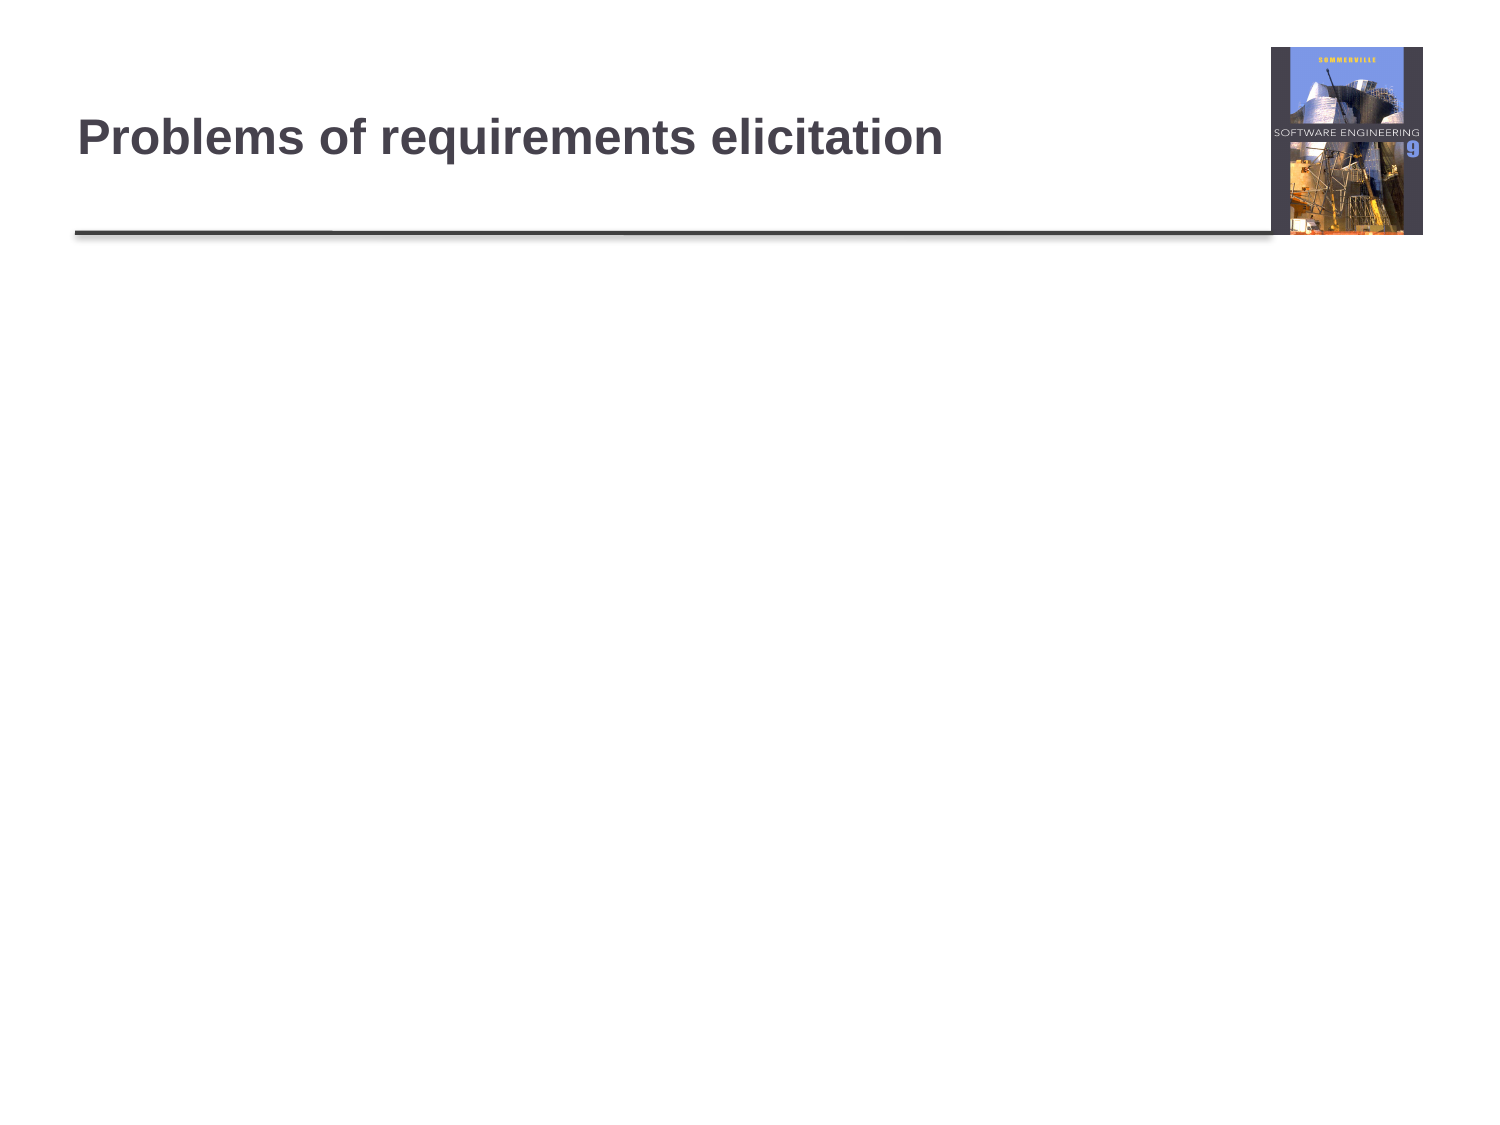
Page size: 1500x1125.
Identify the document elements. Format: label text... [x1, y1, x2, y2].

title Problems of requirements elicitation [62, 43, 1451, 226]
picture [1271, 226, 1423, 235]
